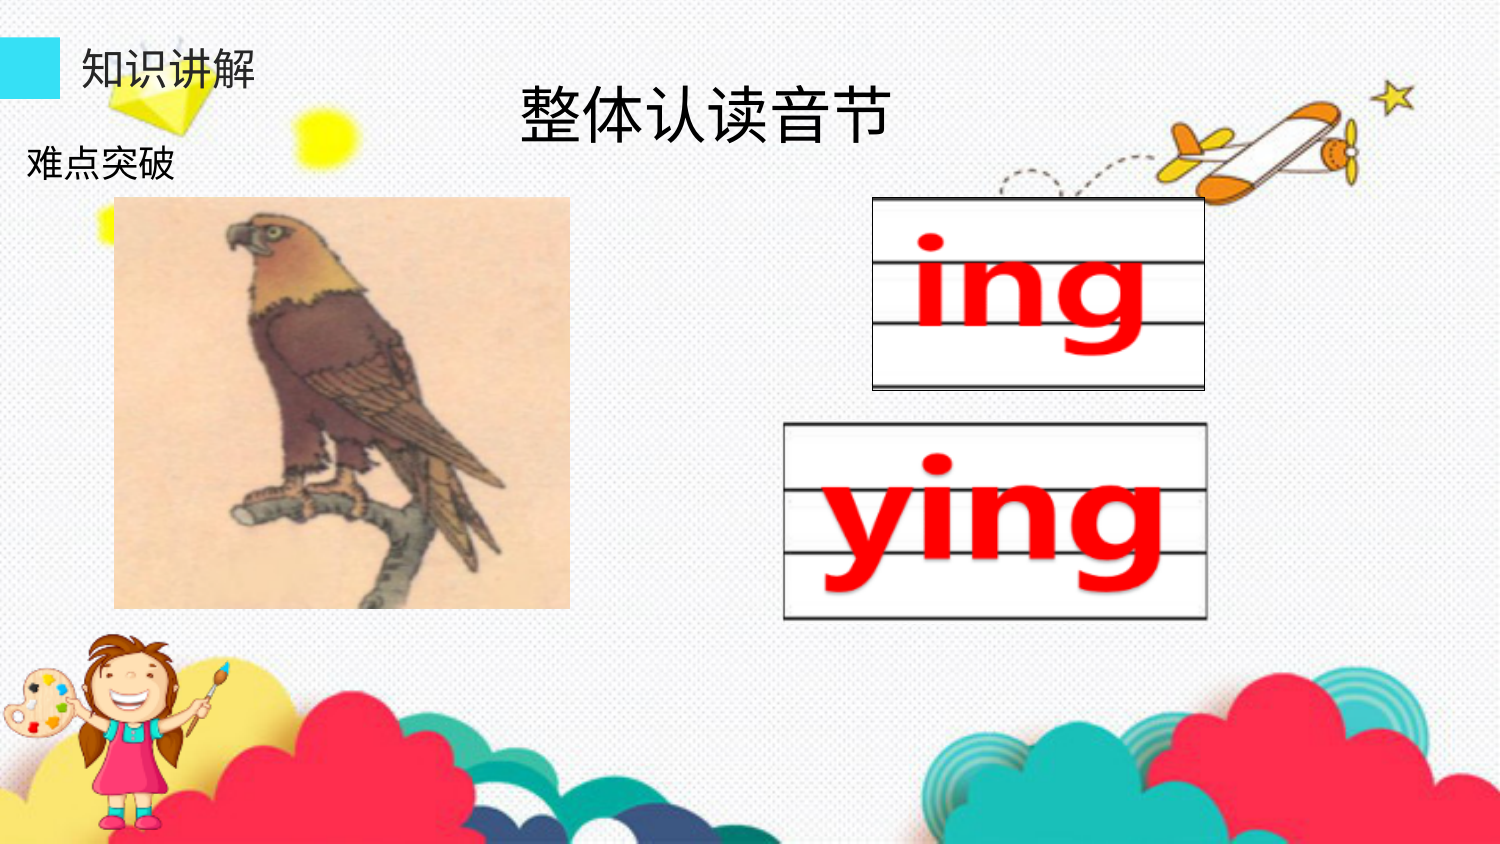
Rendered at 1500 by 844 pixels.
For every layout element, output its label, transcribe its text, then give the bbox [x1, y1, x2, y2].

text_box 知识讲解 [69, 35, 298, 100]
picture [0, 0, 1500, 844]
text_box 整体认读音节 [507, 70, 993, 157]
text_box [0, 36, 61, 100]
text_box 难点突破 [14, 111, 221, 191]
